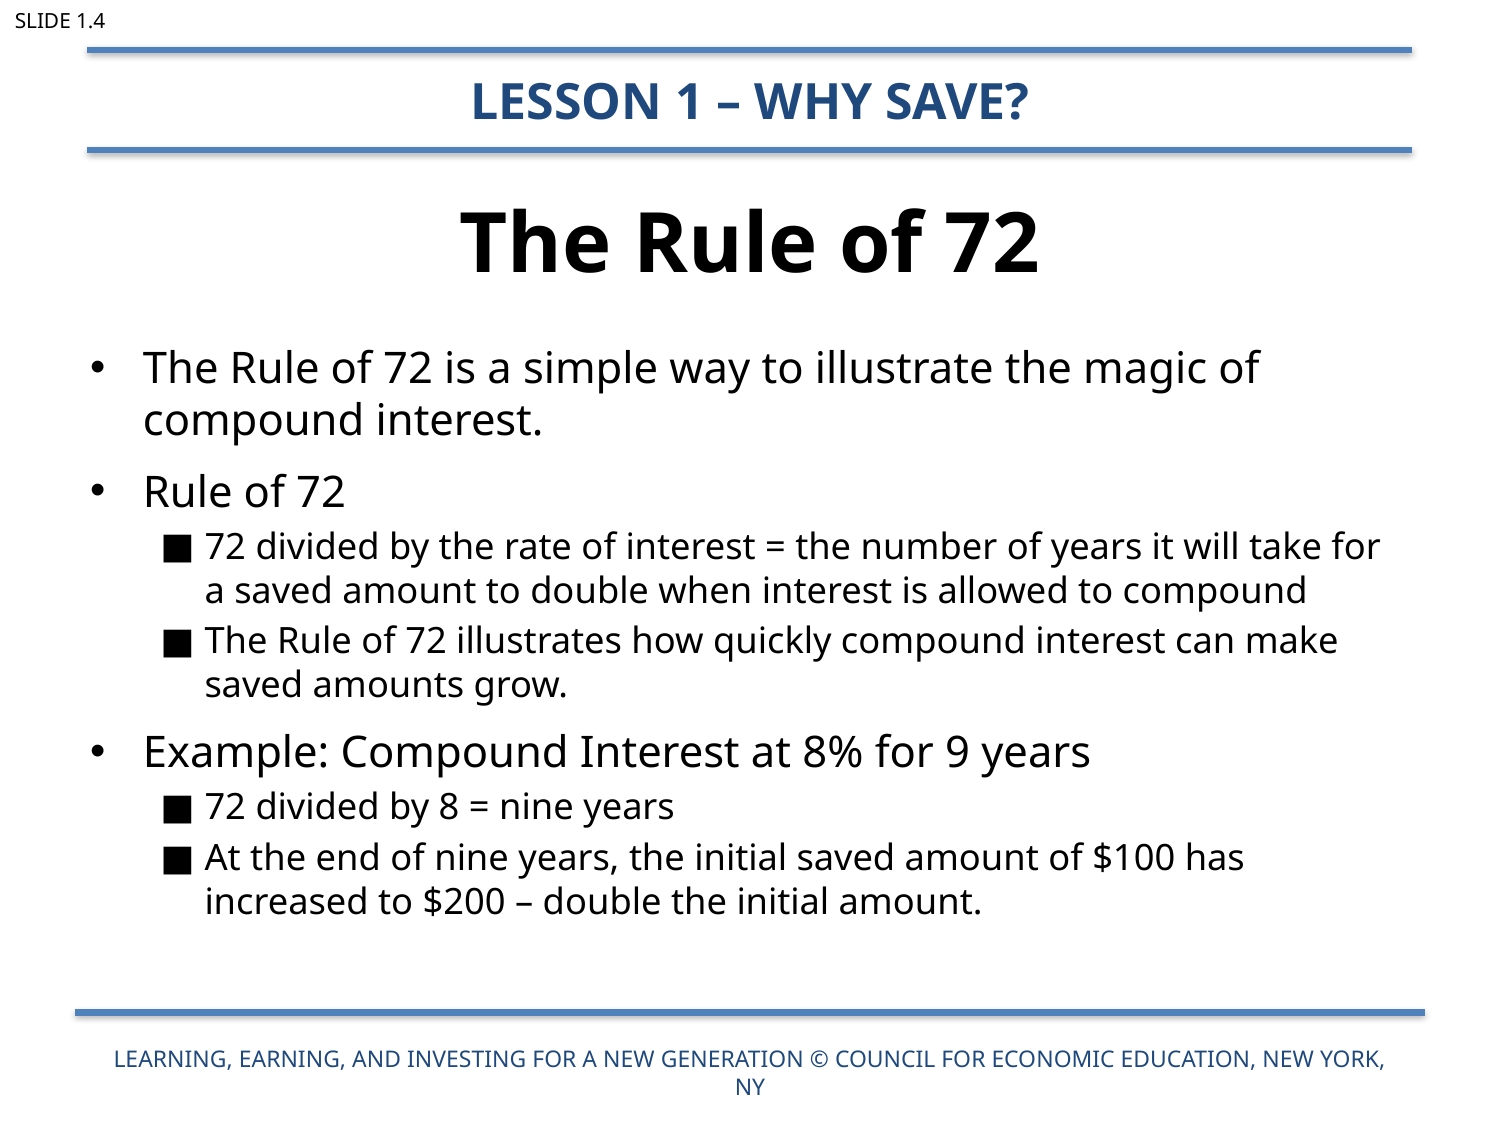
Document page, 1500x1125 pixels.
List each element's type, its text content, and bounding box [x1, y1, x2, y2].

text_box Slide 1.4 [0, 0, 213, 40]
title The Rule of 72 [75, 145, 1425, 332]
text_box Lesson 1 – Why Save? [125, 62, 1375, 138]
list The Rule of 72 is a simple way to illustrate the magic of compound interest. Rule of 72 72 divided by the rate of interest = the number of years it will take for a saved amount to double when interest is allowed to compound The Rule of 72 illustrates how quickly compound interest can make saved amounts grow. Example: Compound Interest at 8% for 9 years 72 divided by 8 = nine years At the end of nine years, the initial saved amount of $100 has increased to $200 – double the initial amount. [75, 332, 1425, 938]
